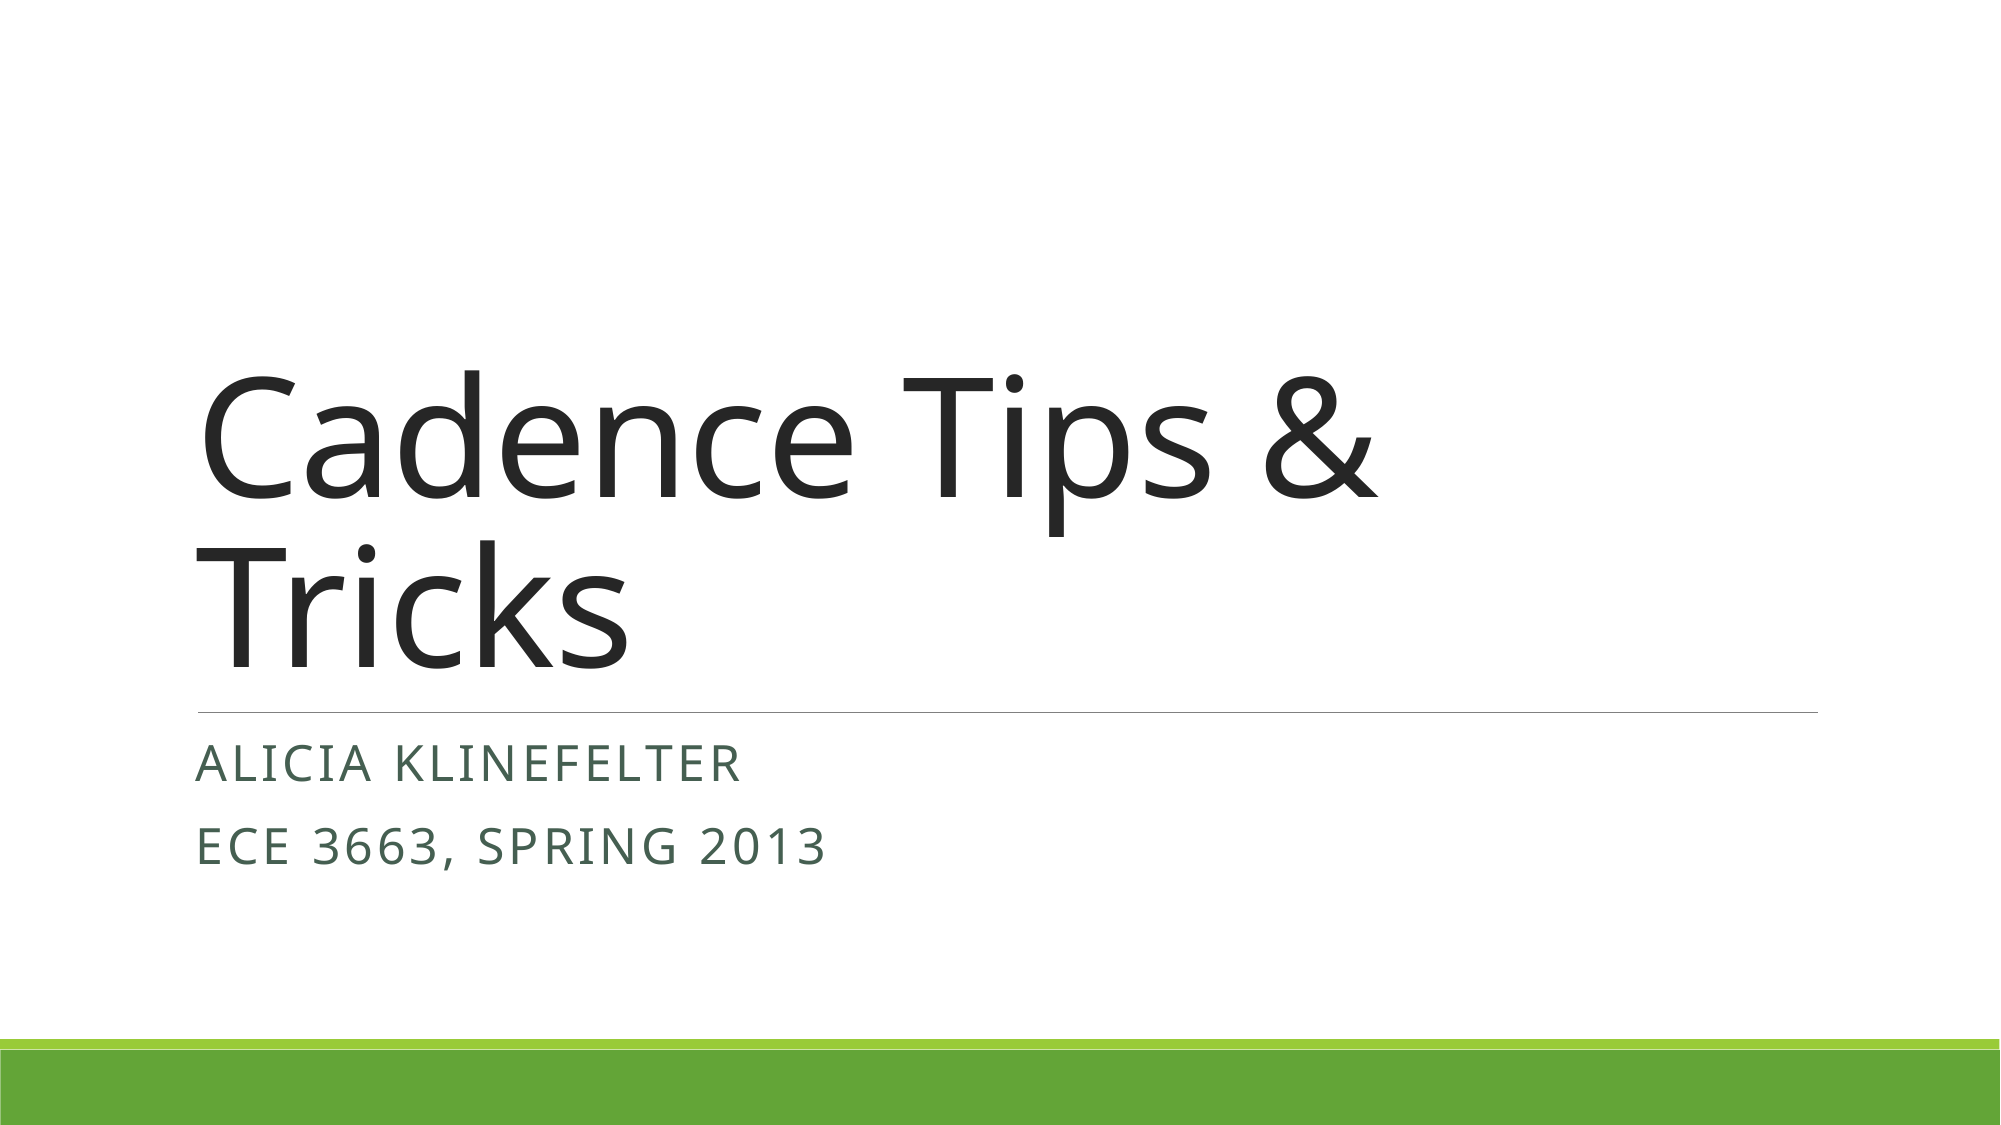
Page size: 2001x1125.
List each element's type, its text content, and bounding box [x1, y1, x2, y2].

subtitle Alicia KLINEFELTER ECE 3663, Spring 2013 [180, 730, 1831, 919]
title Cadence Tips & Tricks [180, 124, 1830, 710]
